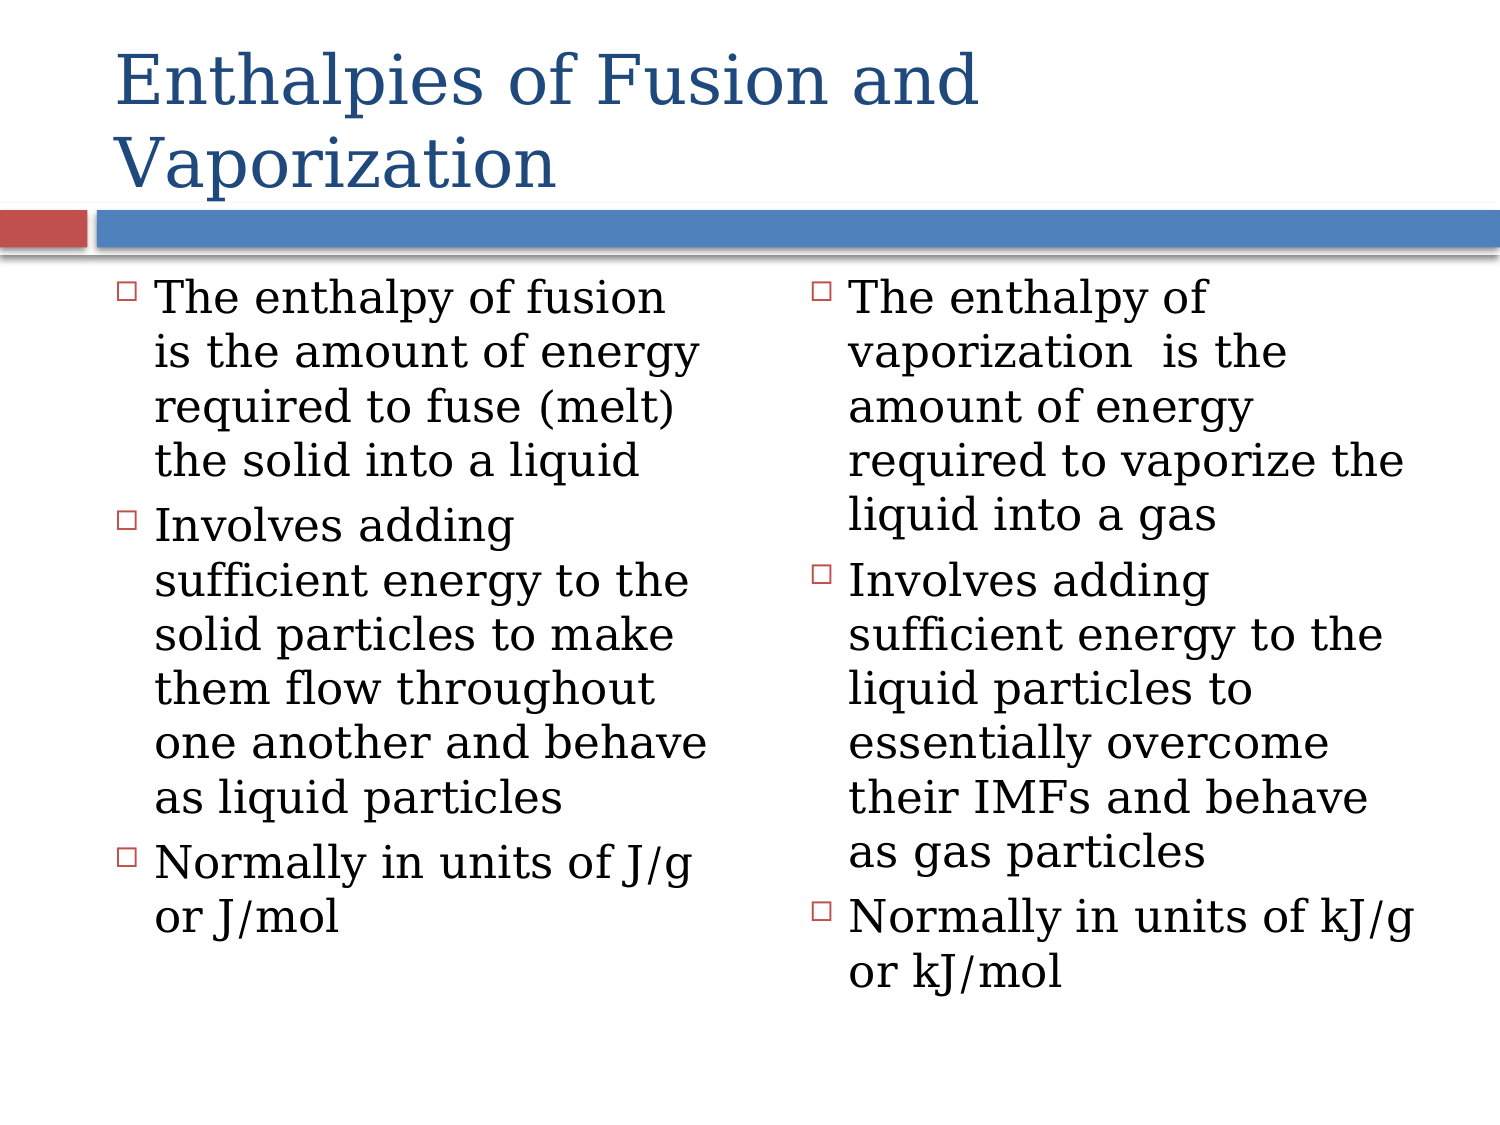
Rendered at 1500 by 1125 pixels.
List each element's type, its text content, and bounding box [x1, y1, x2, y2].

title Enthalpies of Fusion and Vaporization [99, 37, 1438, 200]
